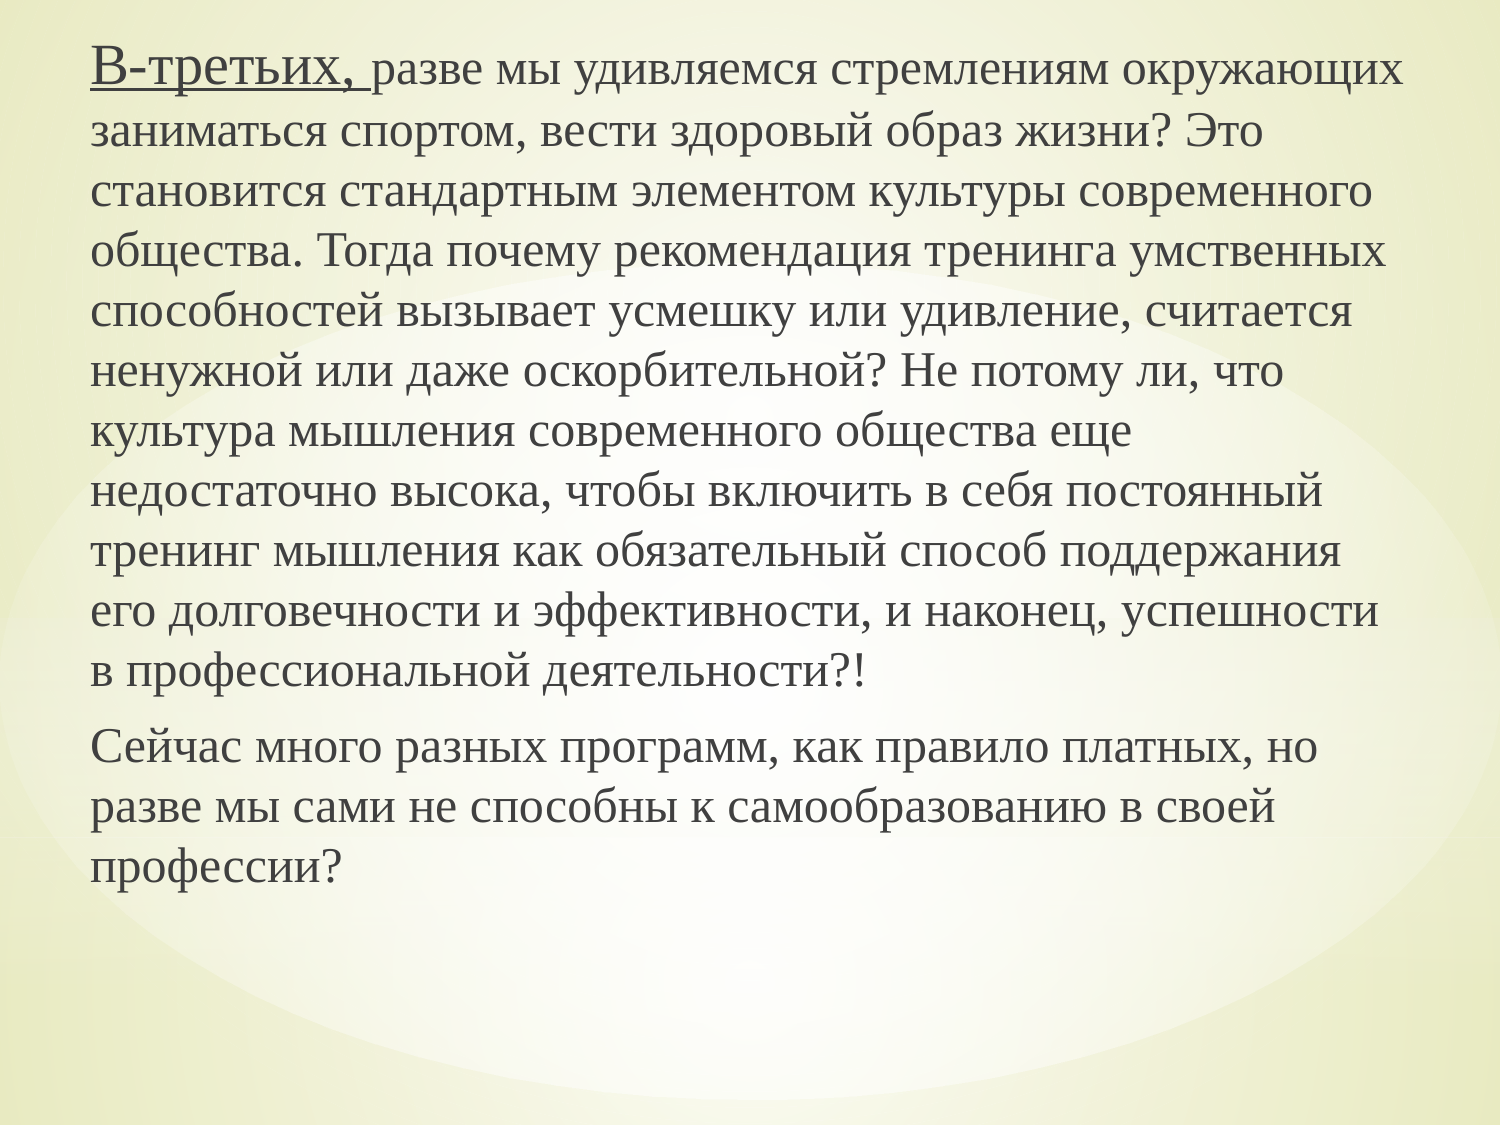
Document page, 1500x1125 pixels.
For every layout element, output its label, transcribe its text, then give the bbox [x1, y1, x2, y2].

list В-третьих, разве мы удивляемся стремлениям окружающих заниматься спортом, вести здоровый образ жизни? Это становится стандартным элементом культуры современного общества. Тогда почему рекомендация тренинга умственных способностей вызывает усмешку или удивление, считается ненужной или даже оскорбительной? Не потому ли, что культура мышления современного общества еще недостаточно высока, чтобы включить в себя постоянный тренинг мышления как обязательный способ поддержания его долговечности и эффективности, и наконец, успешности в профессиональной деятельности?! Сейчас много разных программ, как правило платных, но разве мы сами не способны к самообразованию в своей профессии? [75, 19, 1425, 1005]
